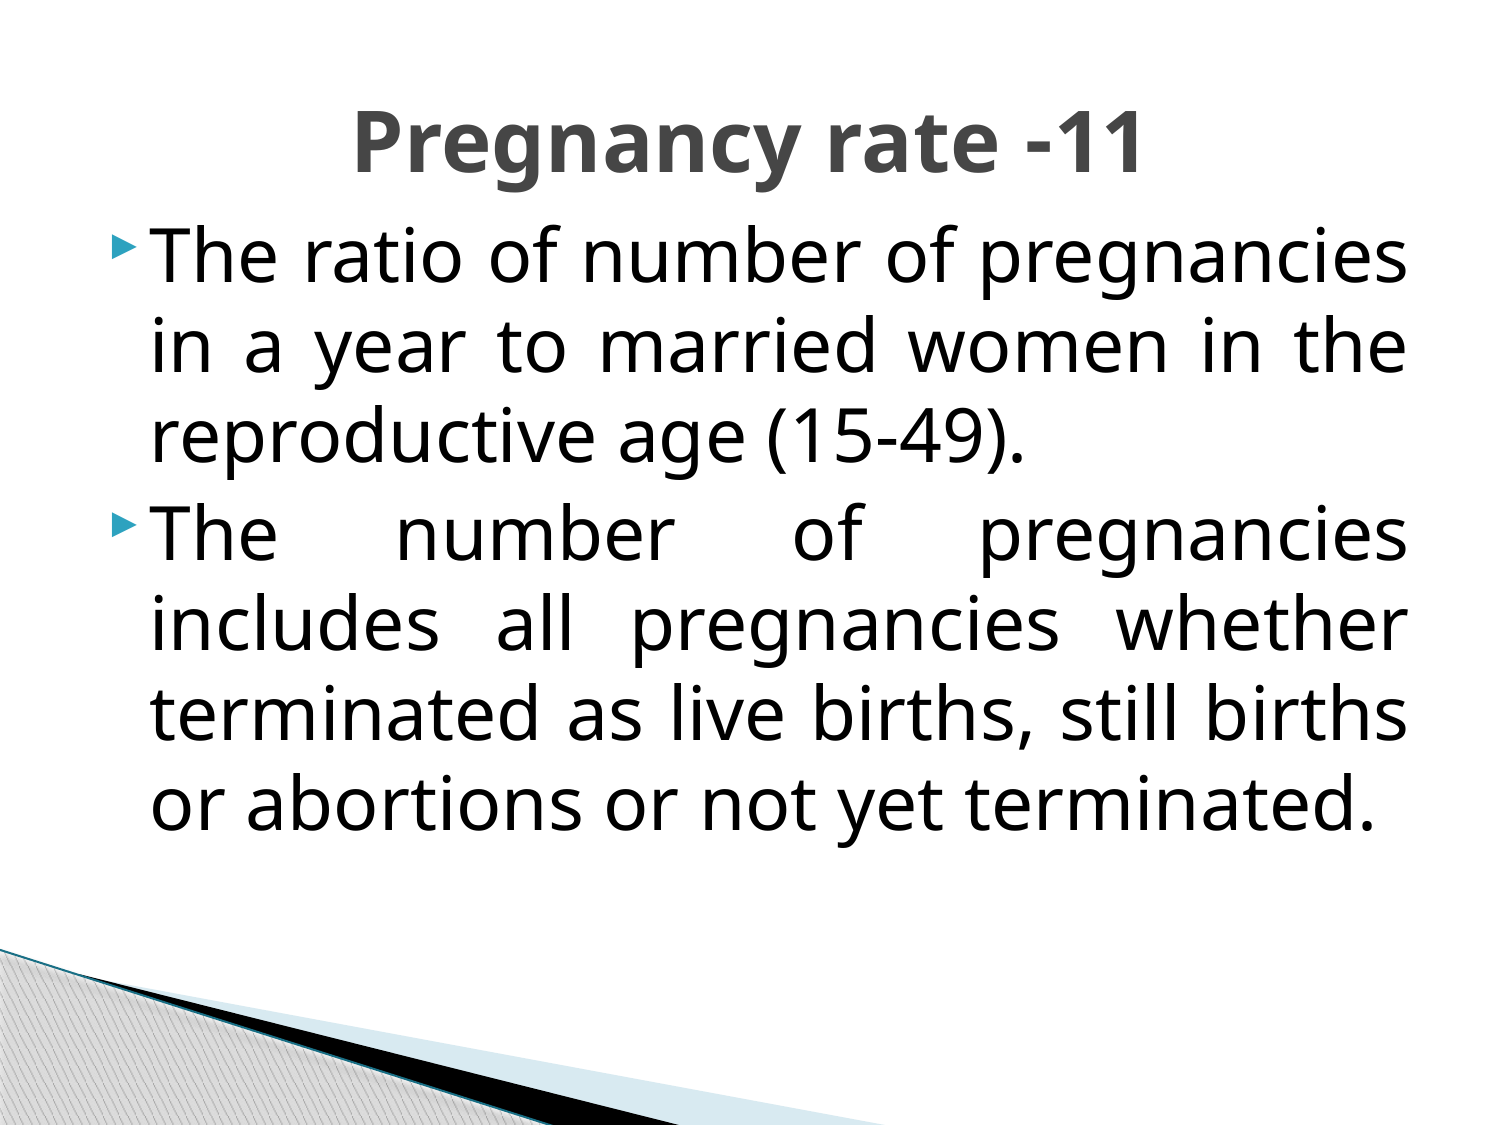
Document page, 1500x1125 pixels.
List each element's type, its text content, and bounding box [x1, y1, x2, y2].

title 11- Pregnancy rate [75, 45, 1425, 233]
list The ratio of number of pregnancies in a year to married women in the reproductive age (15-49). The number of pregnancies includes all pregnancies whether terminated as live births, still births or abortions or not yet terminated. [75, 233, 1425, 1075]
